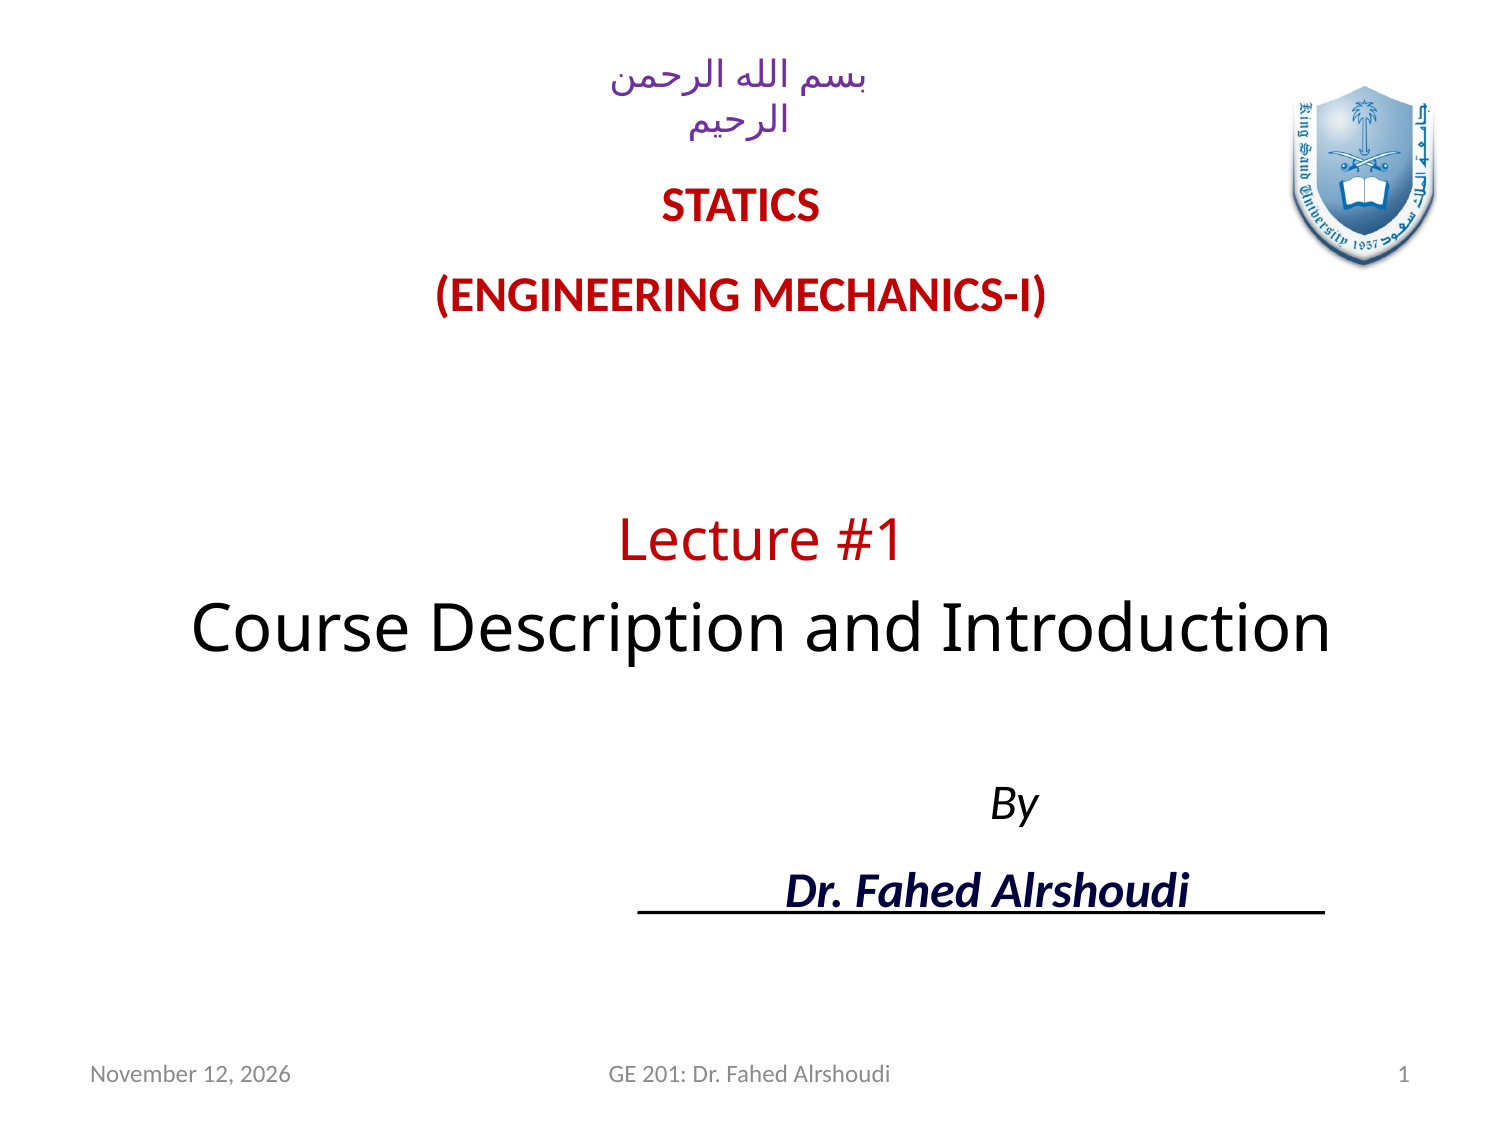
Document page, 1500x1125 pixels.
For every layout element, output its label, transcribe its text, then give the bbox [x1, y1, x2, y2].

subtitle Lecture #1 Course Description and Introduction [50, 437, 1475, 675]
footer GE 201: Dr. Fahed Alrshoudi [512, 1042, 988, 1103]
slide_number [75, 1042, 425, 1103]
text_box Dr. Fahed Alrshoudi [549, 849, 1425, 925]
title STATICS (ENGINEERING MECHANICS-I) [225, 137, 1258, 325]
picture [1287, 74, 1438, 273]
slide_number 1 [1074, 1042, 1425, 1103]
text_box بسم الله الرحمن الرحيم [561, 42, 917, 148]
text_box By [975, 762, 1100, 838]
